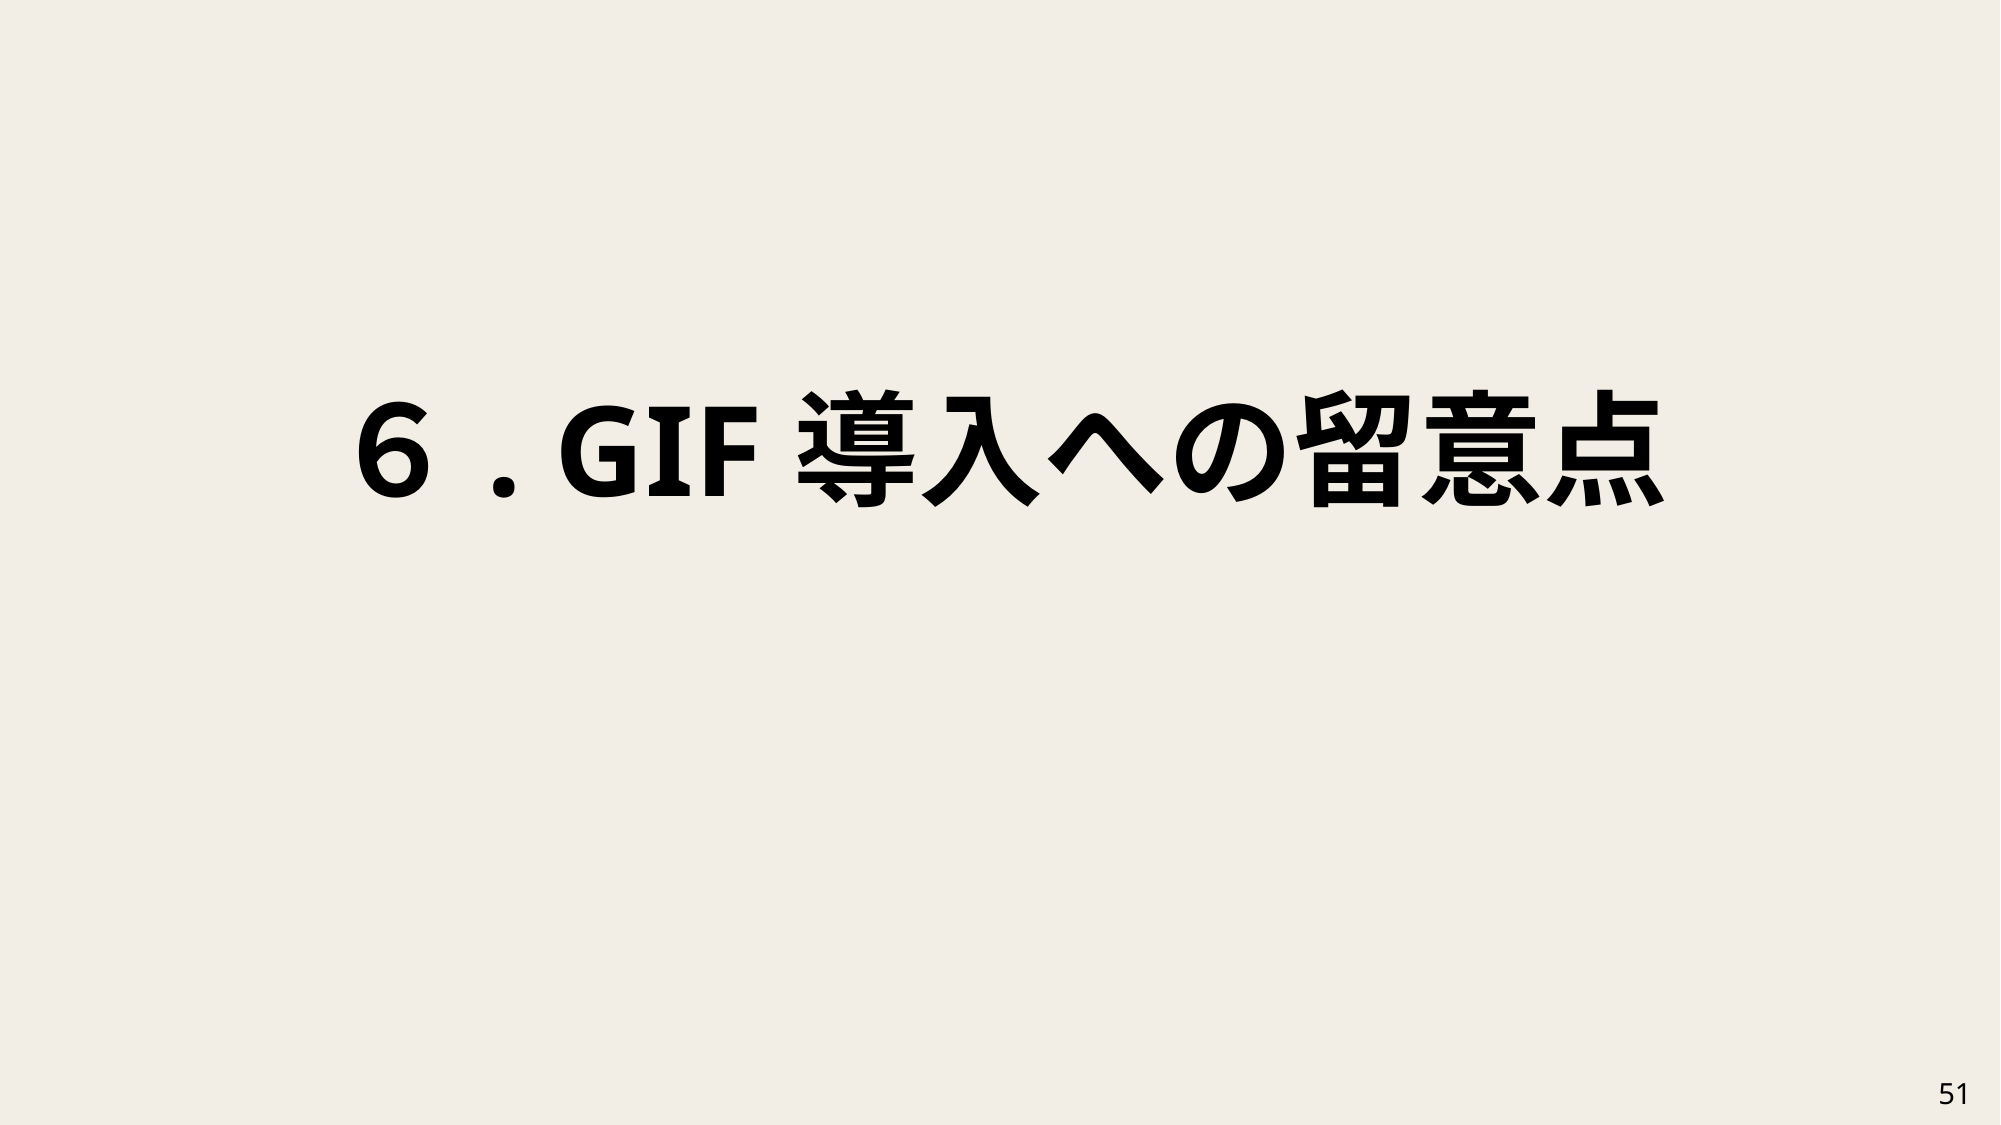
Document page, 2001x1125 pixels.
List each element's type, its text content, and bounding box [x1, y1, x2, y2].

title ６. GIF導入への留意点 [0, 326, 2000, 563]
text_box 51 [1879, 1067, 1987, 1118]
